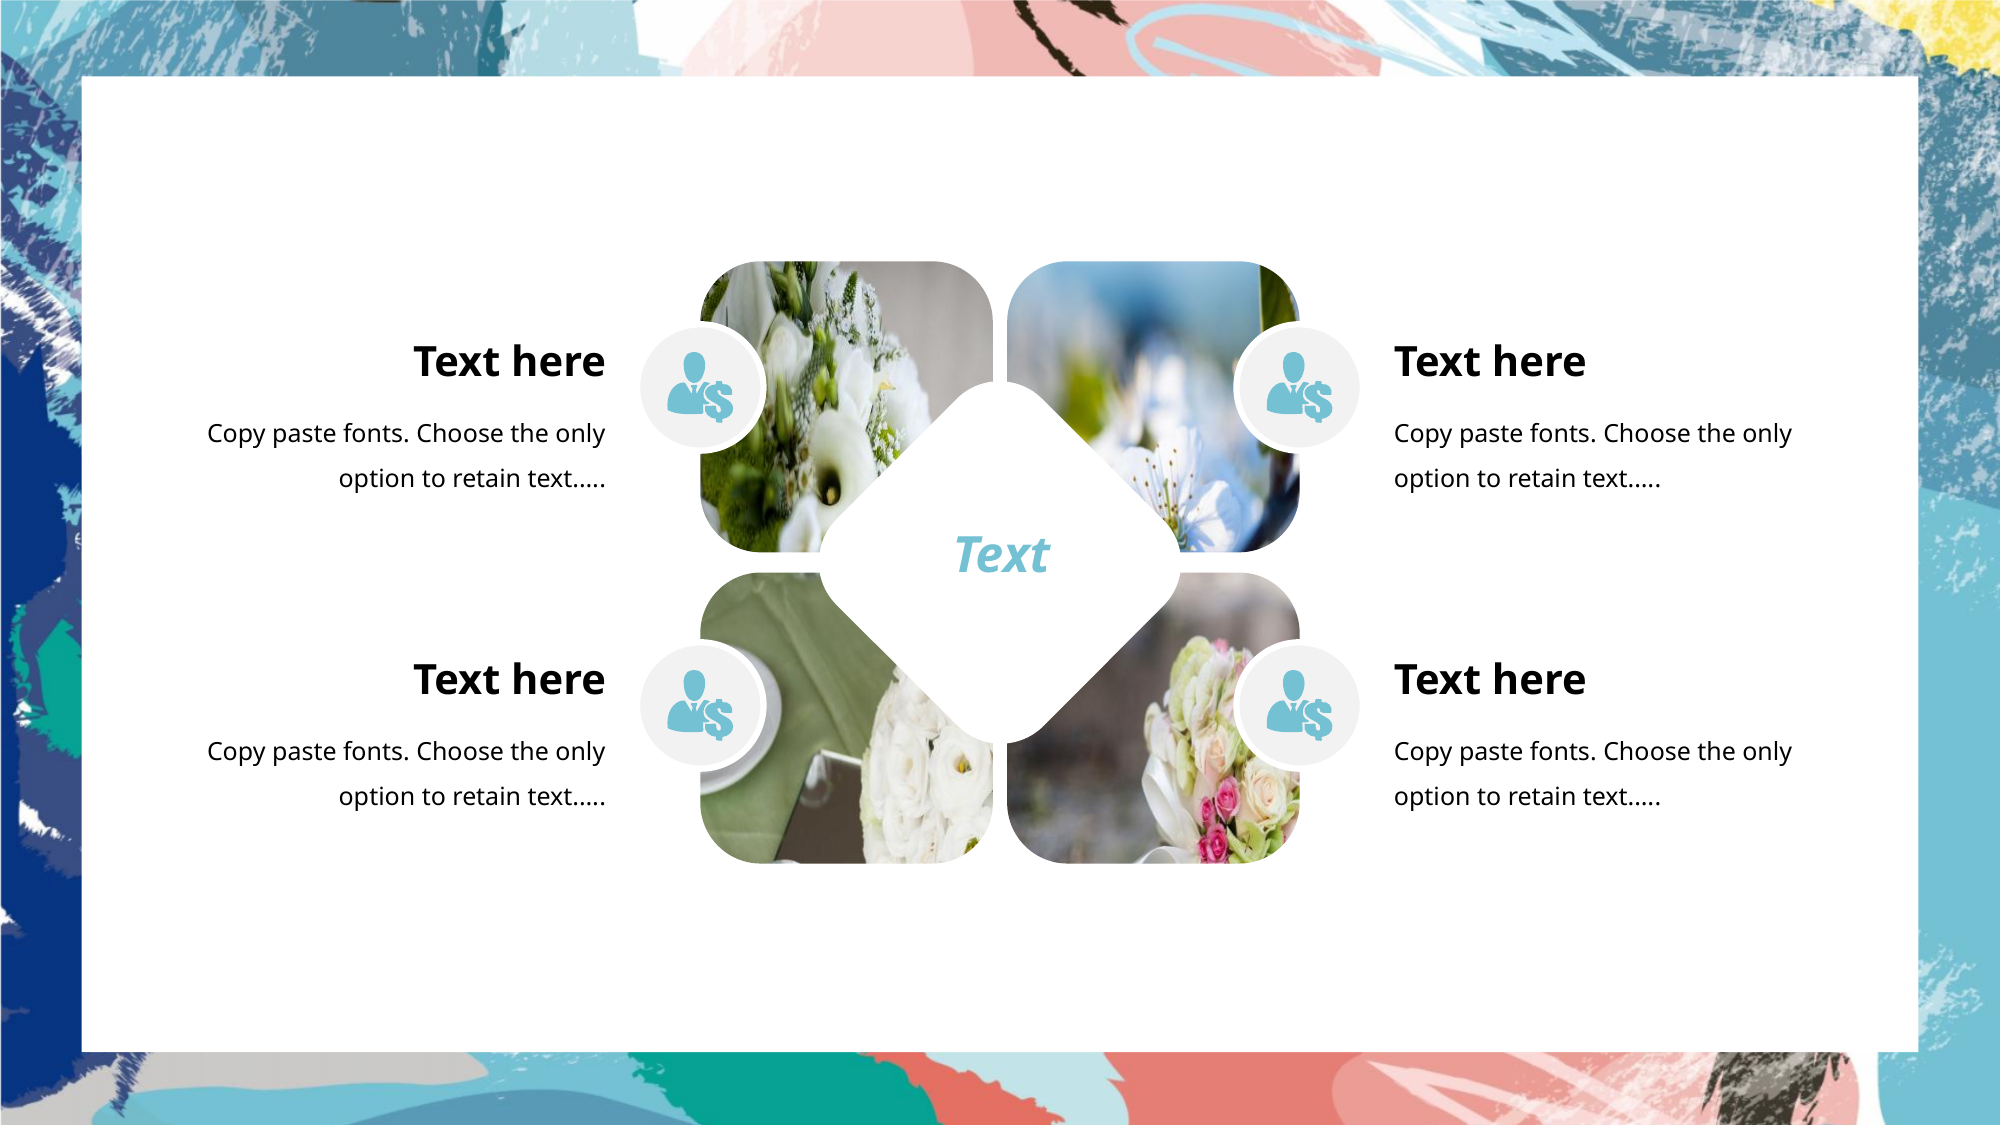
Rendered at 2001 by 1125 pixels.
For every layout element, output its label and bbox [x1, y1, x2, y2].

text_box [1378, 642, 1890, 827]
text_box [1378, 324, 1890, 509]
text_box [637, 642, 764, 769]
text_box [1565, 75, 1919, 1053]
text_box [110, 324, 621, 509]
text_box [81, 75, 435, 1053]
text_box [110, 642, 621, 827]
text_box [1236, 324, 1363, 451]
text_box [1236, 642, 1363, 769]
text_box [637, 324, 764, 451]
picture [3, 0, 2000, 1125]
